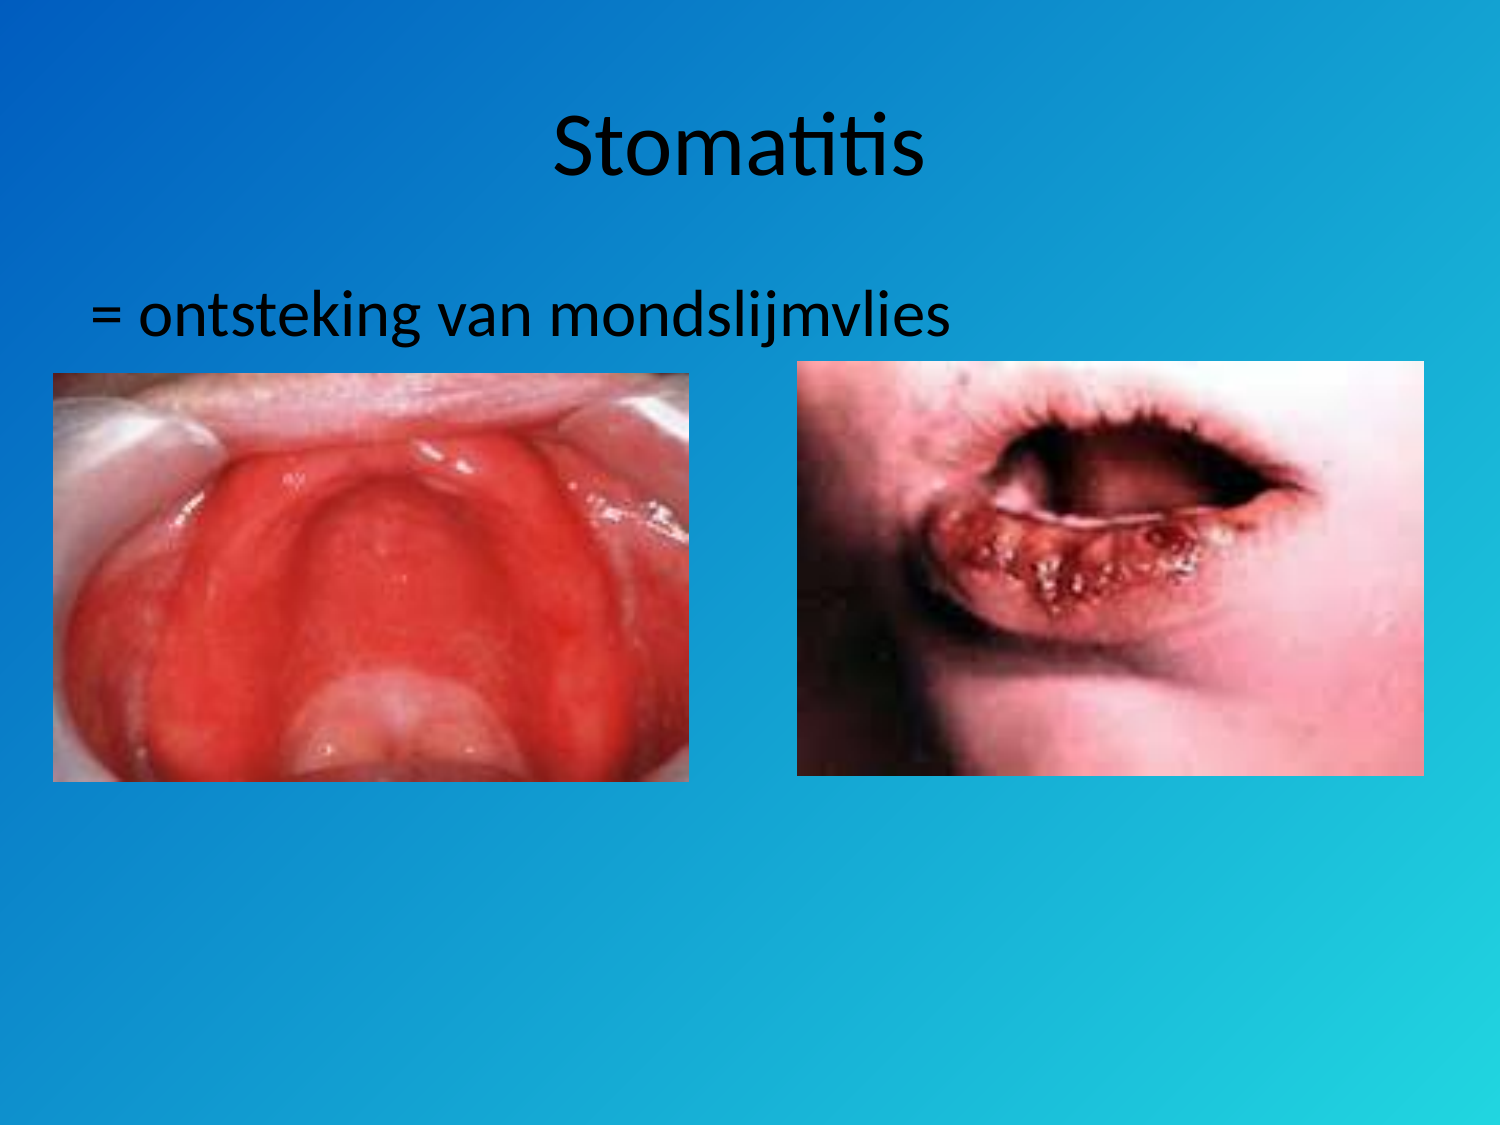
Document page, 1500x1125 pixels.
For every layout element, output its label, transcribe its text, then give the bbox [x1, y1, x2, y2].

title Stomatitis [75, 45, 1425, 233]
list = ontsteking van mondslijmvlies [75, 262, 1425, 1005]
picture [796, 361, 1424, 776]
picture [52, 373, 689, 782]
